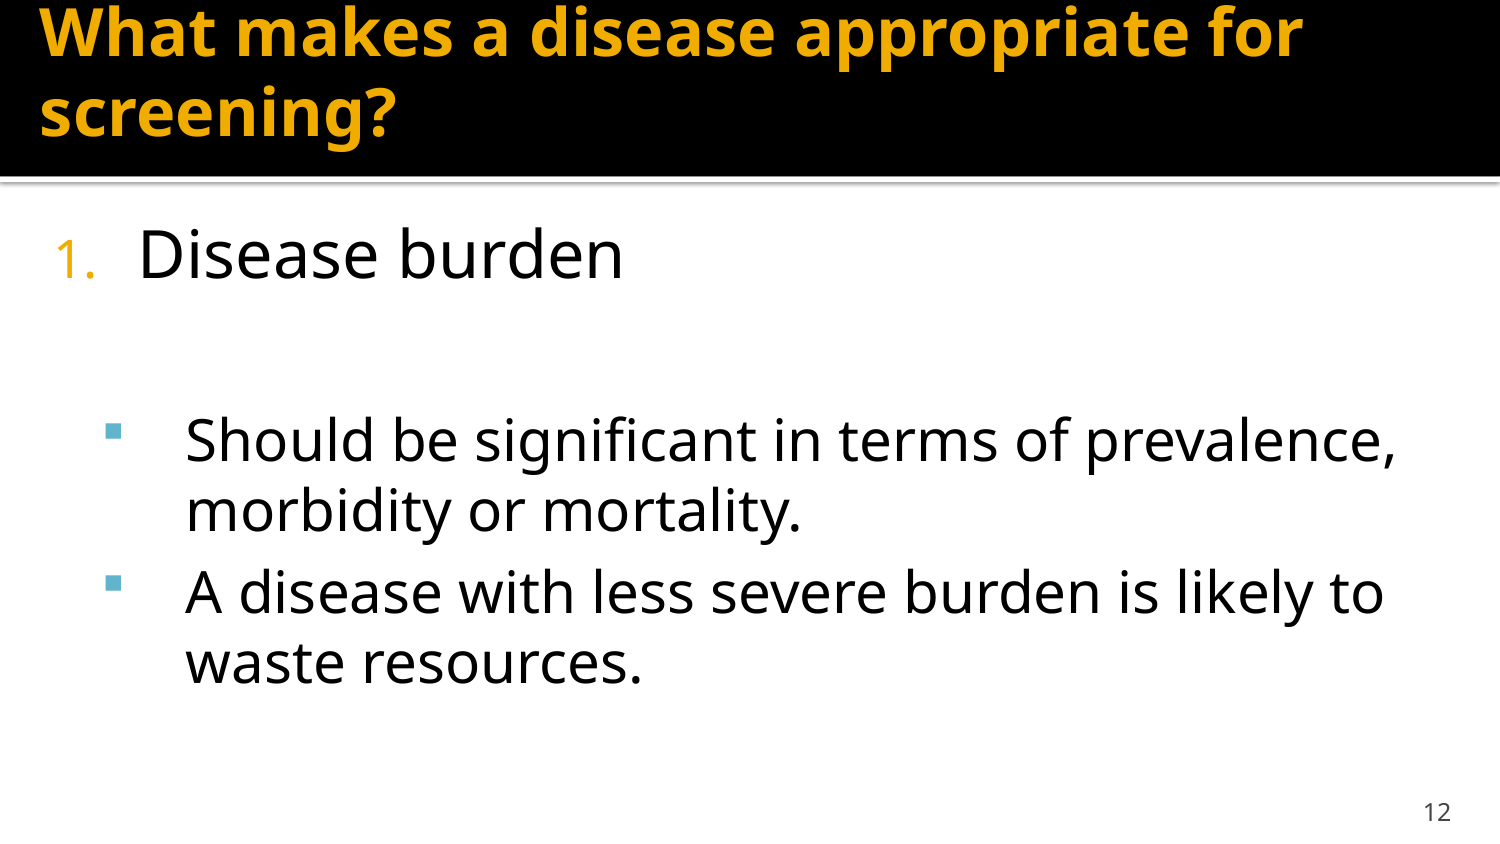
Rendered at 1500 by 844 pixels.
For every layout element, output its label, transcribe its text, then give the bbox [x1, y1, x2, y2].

title What makes a disease appropriate for screening? [24, 71, 1475, 147]
slide_number 12 [1345, 796, 1467, 831]
list Disease burden Should be significant in terms of prevalence, morbidity or mortality. A disease with less severe burden is likely to waste resources. [24, 196, 1425, 788]
